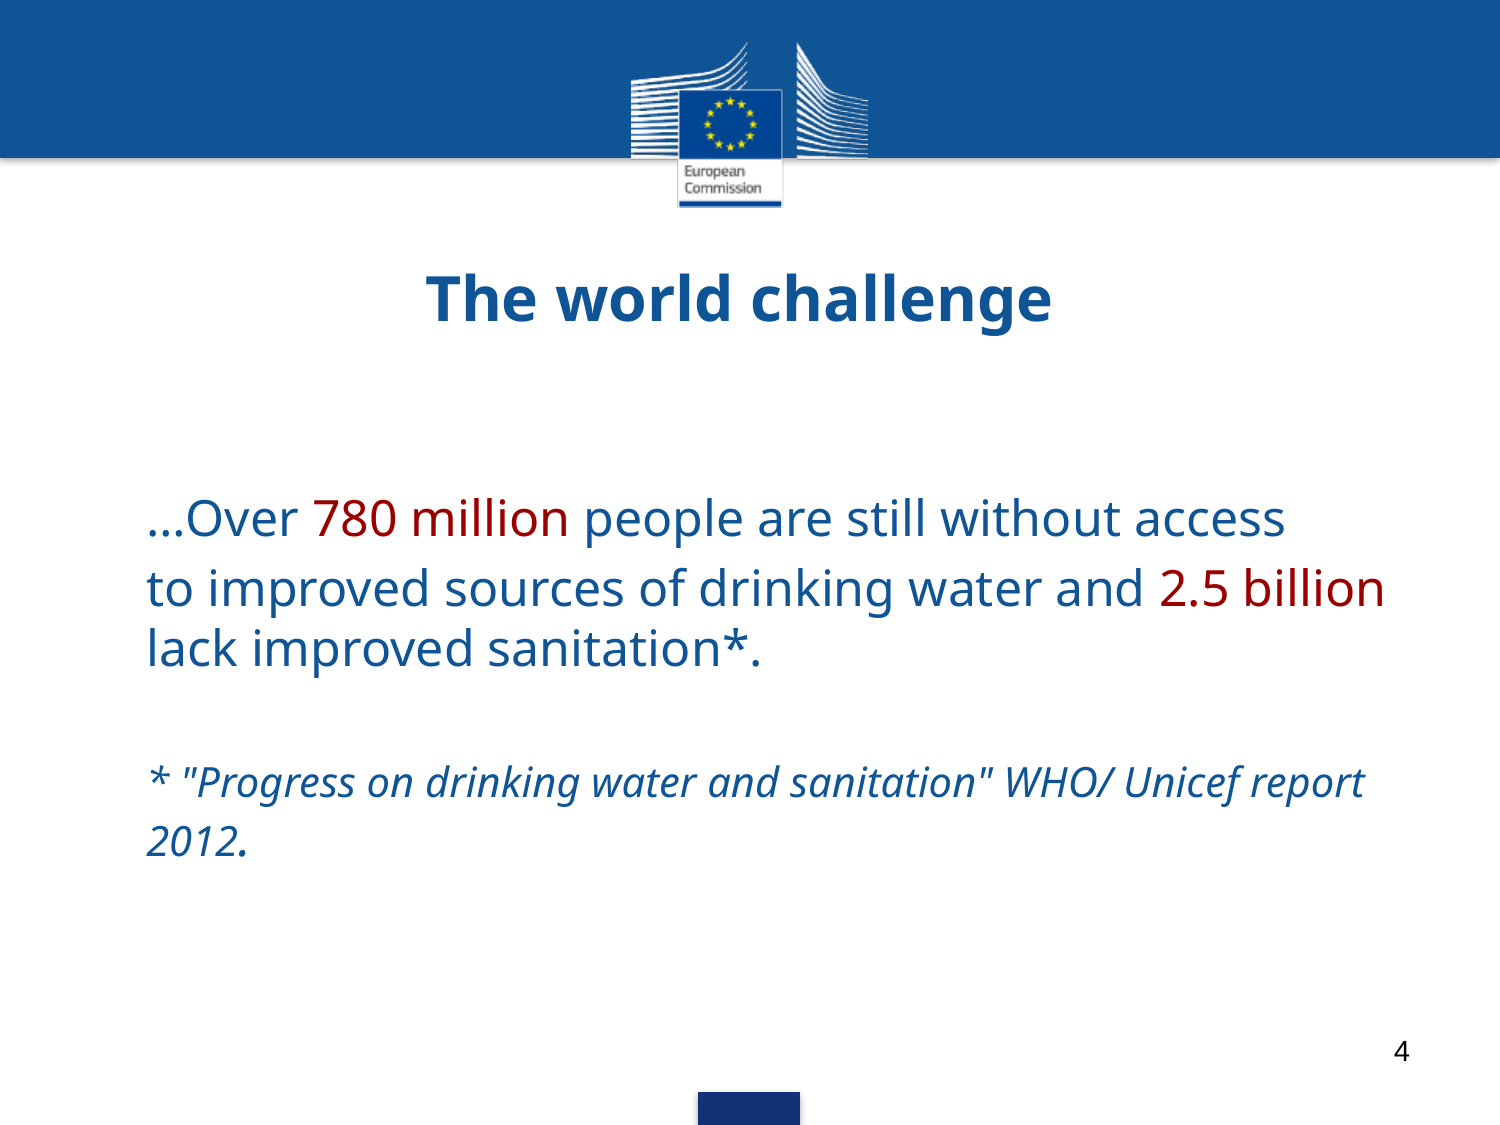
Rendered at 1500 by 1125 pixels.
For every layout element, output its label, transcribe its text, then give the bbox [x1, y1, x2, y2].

slide_number 4 [1074, 1024, 1425, 1103]
picture [631, 42, 868, 208]
list …Over 780 million people are still without access to improved sources of drinking water and 2.5 billion lack improved sanitation*. * "Progress on drinking water and sanitation" WHO/ Unicef report 2012. [75, 408, 1425, 988]
title The world challenge [64, 219, 1415, 374]
